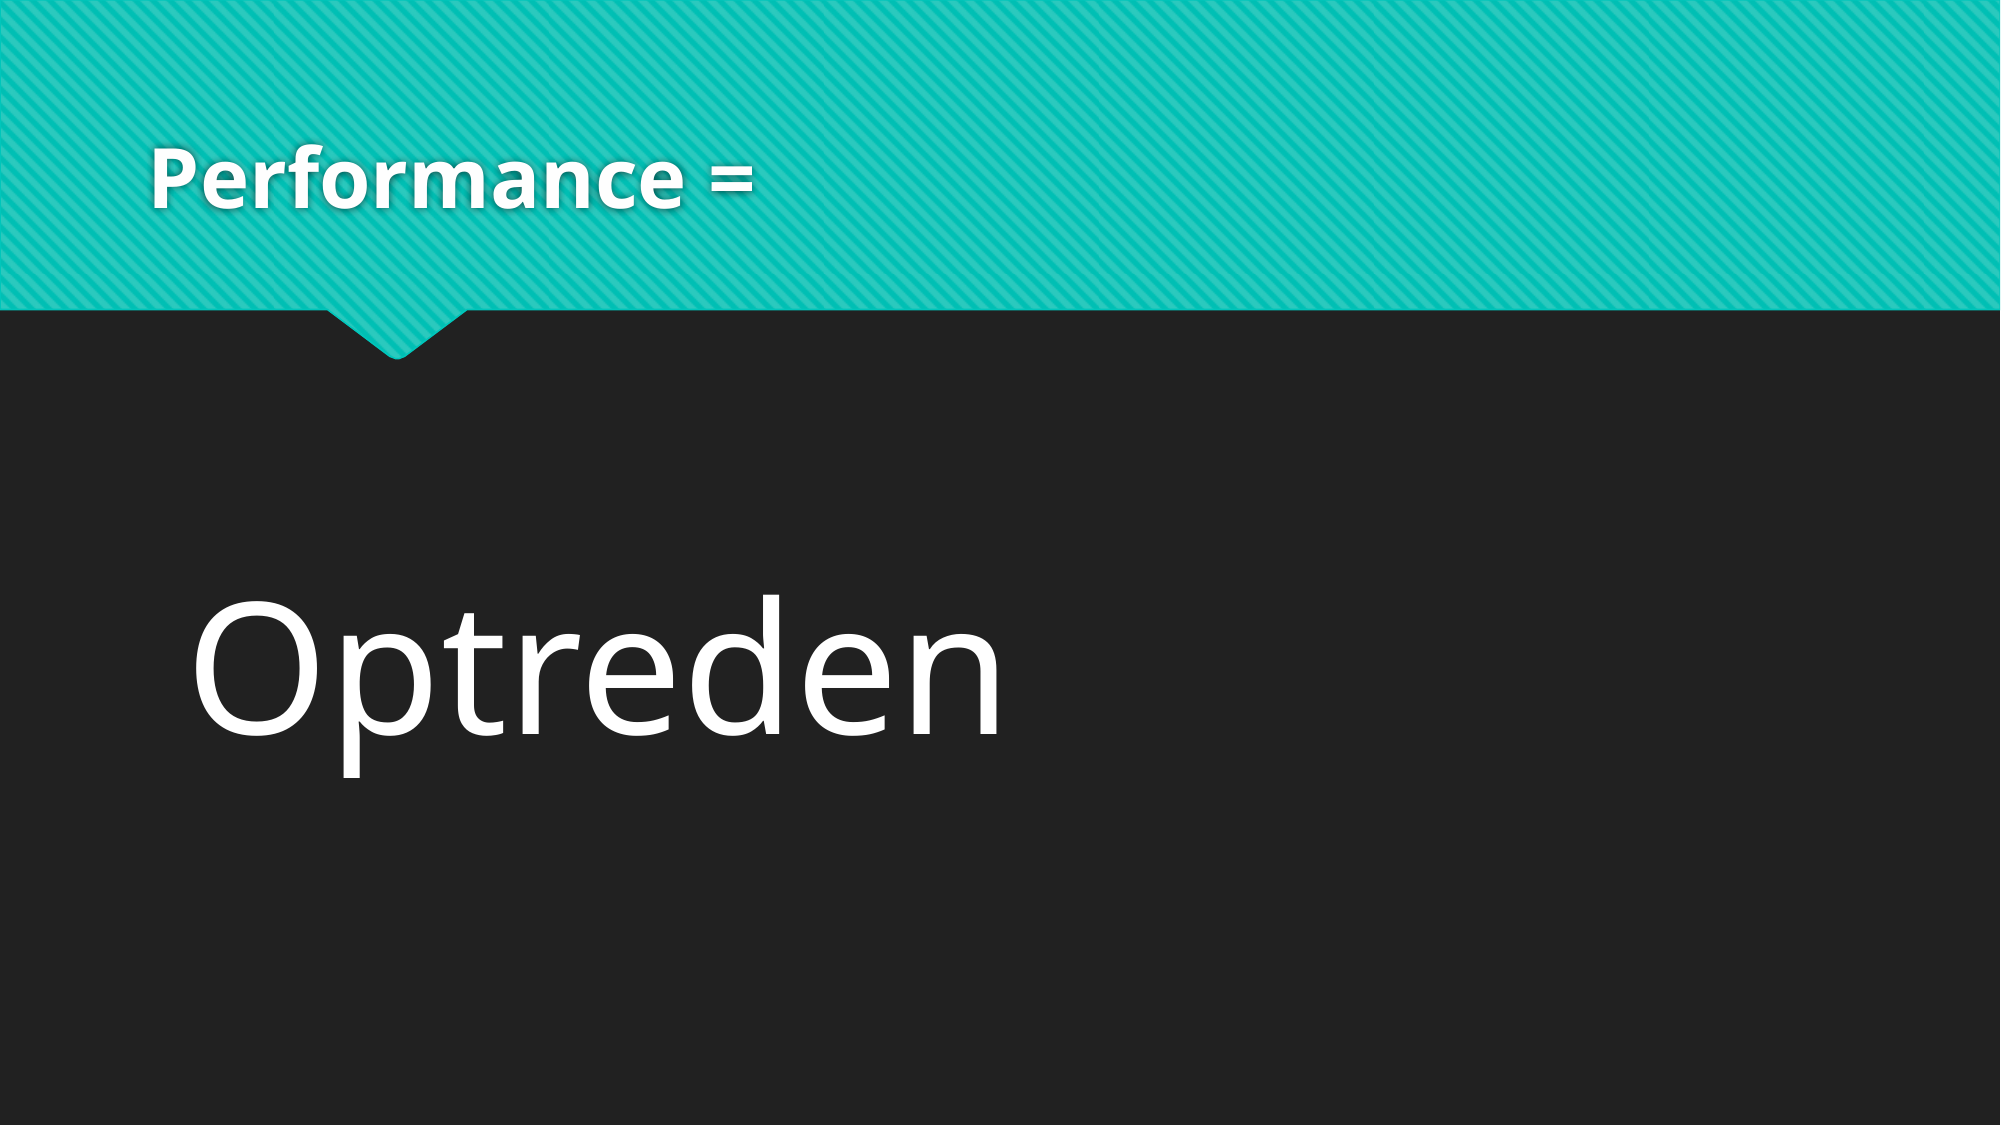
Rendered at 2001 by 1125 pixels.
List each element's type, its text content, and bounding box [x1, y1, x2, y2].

title Performance = [132, 73, 1868, 233]
text_box Optreden [170, 544, 1121, 779]
